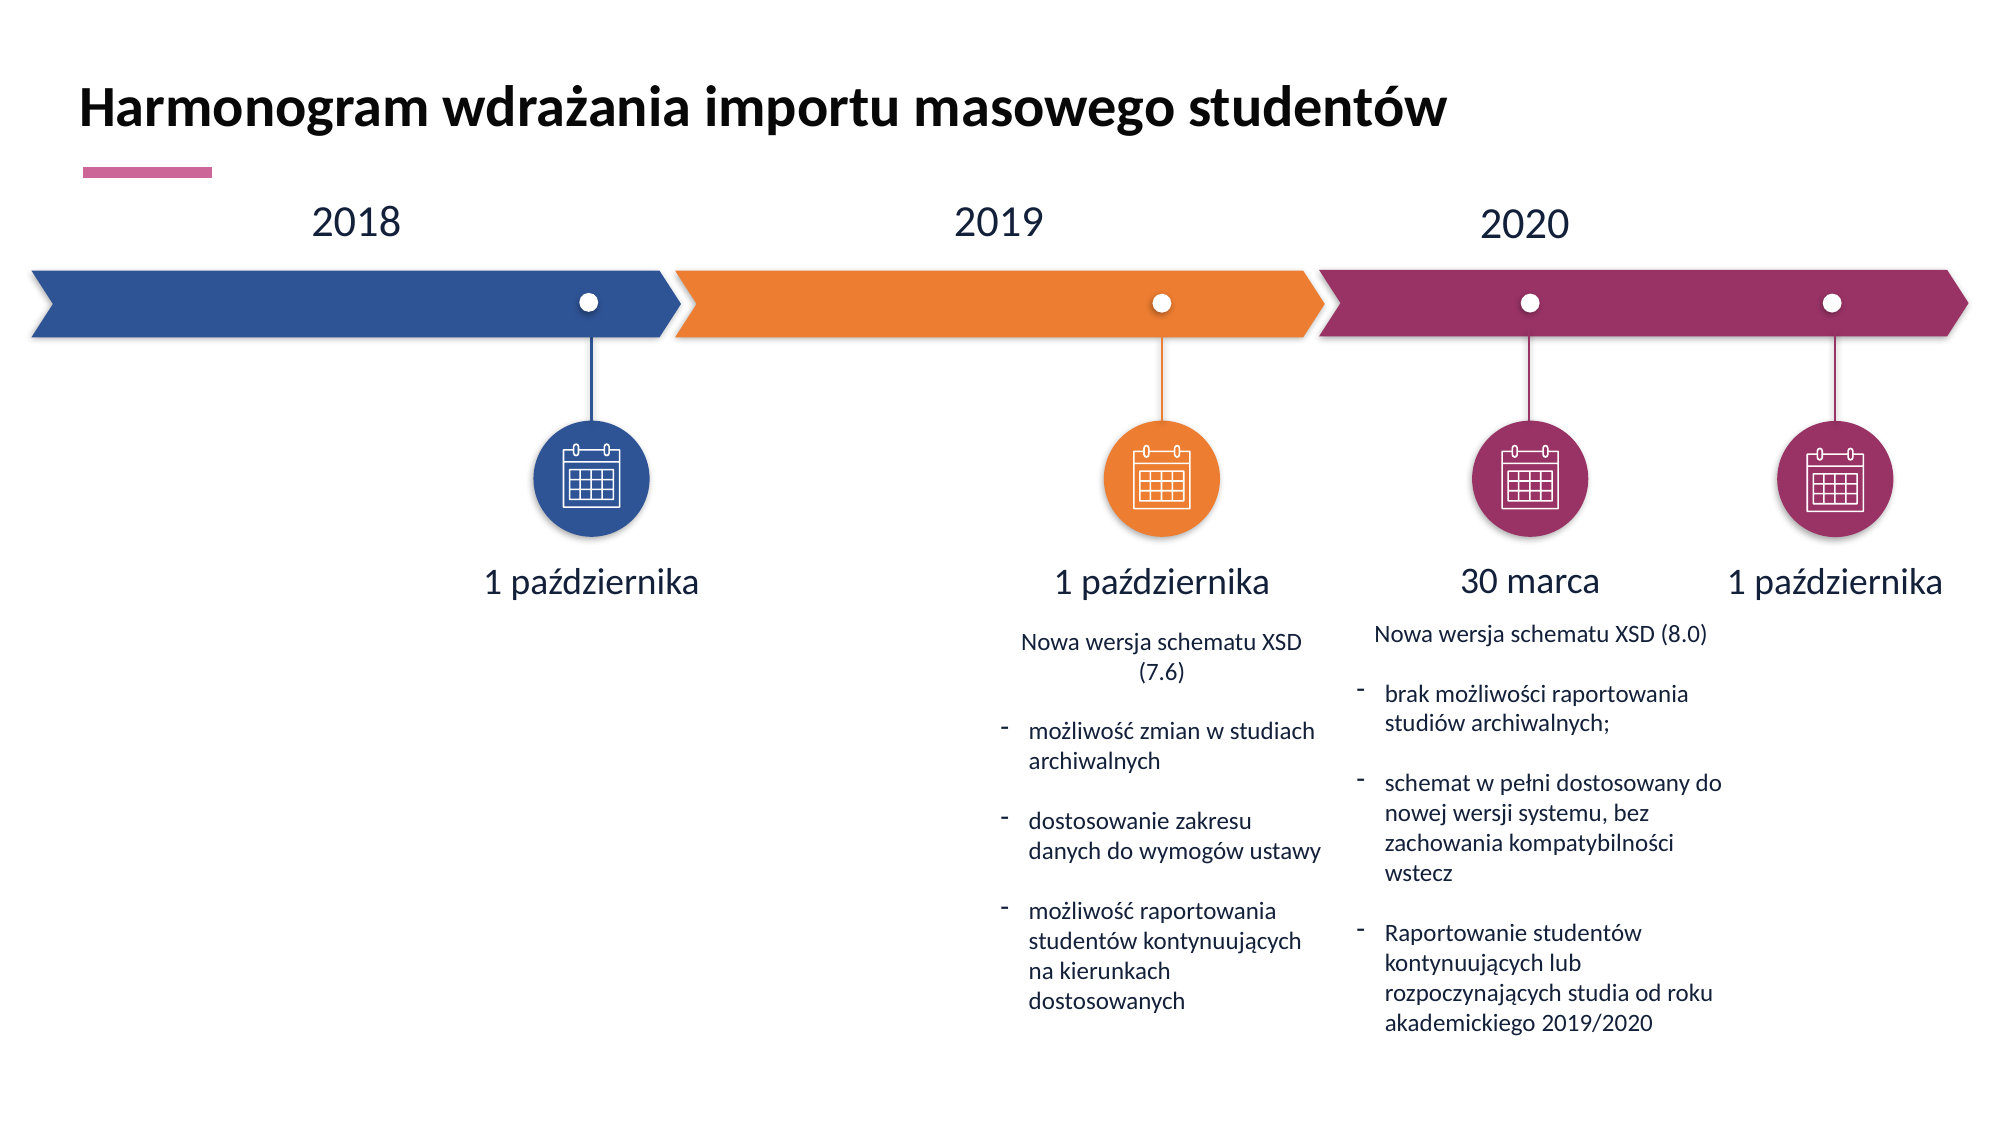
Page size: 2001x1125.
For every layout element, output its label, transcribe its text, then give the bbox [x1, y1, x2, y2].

text_box 2019 [939, 184, 1059, 253]
text_box [1151, 292, 1173, 314]
text_box 30 marca [1367, 549, 1672, 609]
text_box 1 października [428, 549, 755, 610]
text_box 2020 [1464, 186, 1585, 255]
text_box [1806, 447, 1865, 513]
text_box [578, 292, 599, 313]
text_box 1 października [1672, 549, 1999, 610]
text_box [1501, 444, 1559, 510]
text_box [1776, 420, 1895, 538]
text_box [674, 269, 1326, 339]
text_box [1471, 420, 1590, 538]
text_box [562, 443, 621, 508]
text_box [1519, 292, 1541, 314]
text_box 2018 [296, 184, 417, 253]
text_box [1133, 444, 1191, 510]
text_box [1103, 420, 1221, 538]
text_box 1 października [998, 549, 1325, 610]
text_box [1318, 268, 1970, 338]
text_box [532, 420, 651, 538]
text_box Nowa wersja schematu XSD (8.0) brak możliwości raportowania studiów archiwalnych; schemat w pełni dostosowany do nowej wersji systemu, bez zachowania kompatybilności wstecz Raportowanie studentów kontynuujących lub rozpoczynających studia od roku akademickiego 2019/2020 [1341, 609, 1741, 1104]
text_box Nowa wersja schematu XSD (7.6) możliwość zmian w studiach archiwalnych dostosowanie zakresu danych do wymogów ustawy możliwość raportowania studentów kontynuujących na kierunkach dostosowanych [985, 617, 1338, 1022]
text_box Harmonogram wdrażania importu masowego studentów [79, 35, 1895, 172]
text_box [1821, 292, 1843, 314]
text_box [30, 269, 682, 339]
